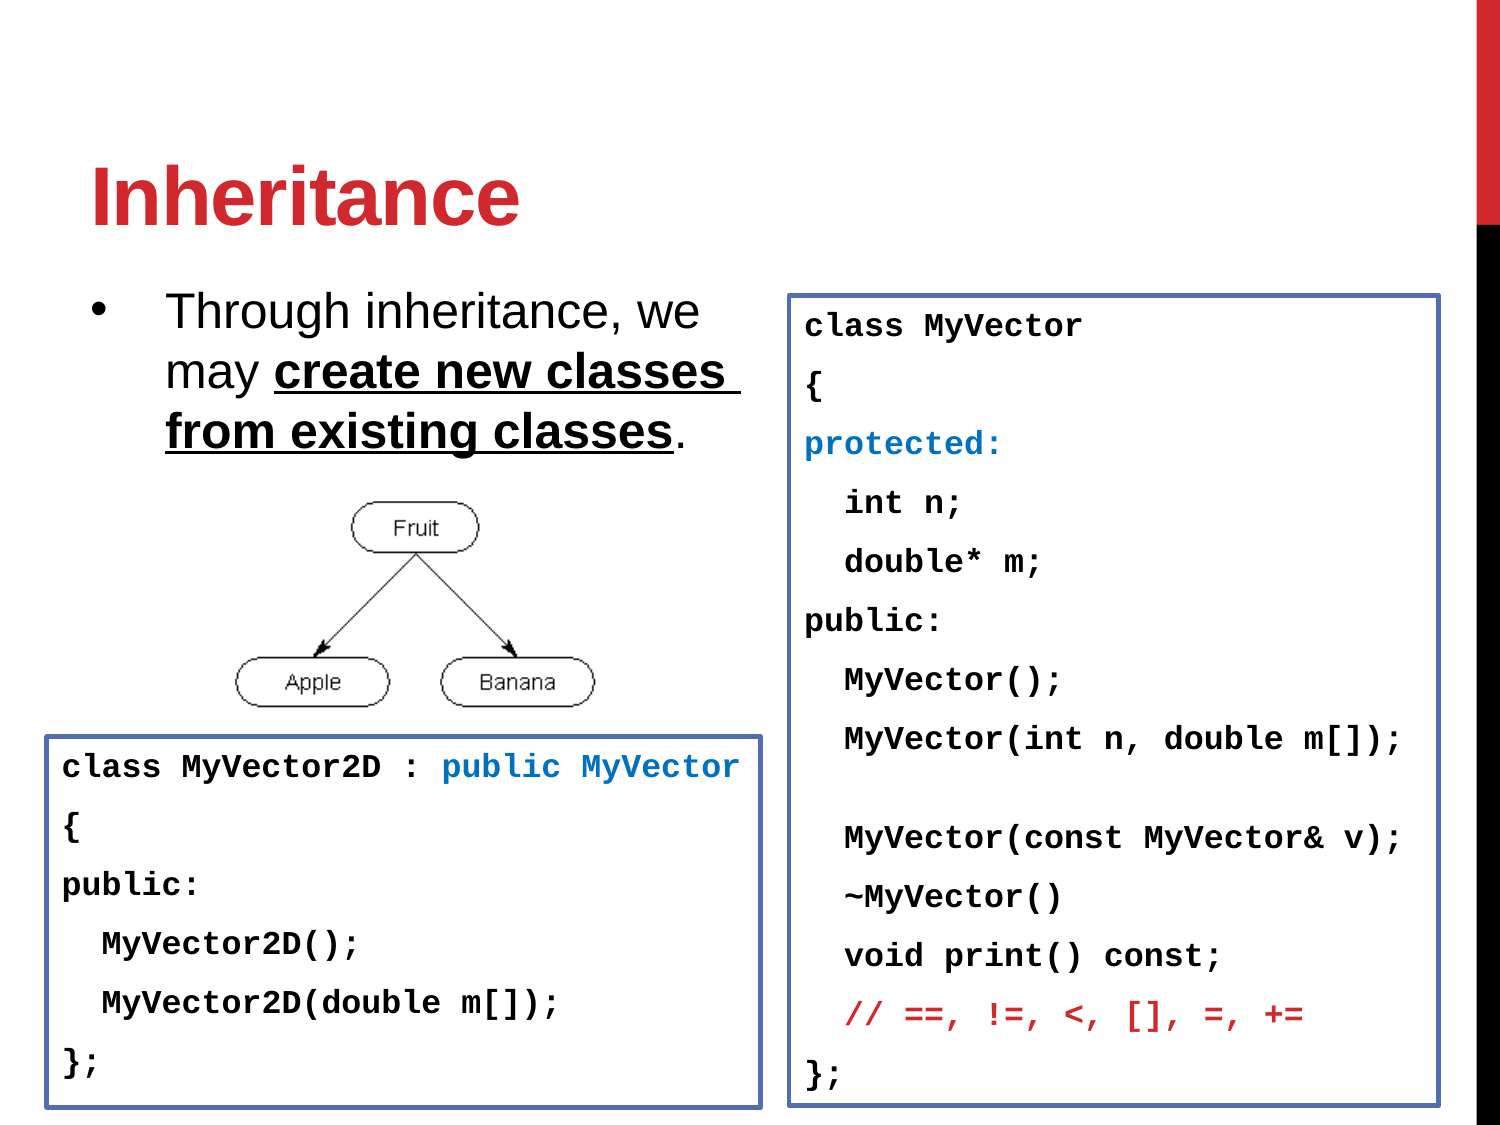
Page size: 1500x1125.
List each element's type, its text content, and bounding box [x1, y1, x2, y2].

title Inheritance [75, 25, 1025, 250]
text_box class MyVector { protected: int n; double* m; public: MyVector(); MyVector(int n, double m[]); MyVector(const MyVector& v); ~MyVector() void print() const; // ==, !=, <, [], =, += }; [787, 293, 1441, 1108]
picture [222, 489, 609, 721]
text_box class MyVector2D : public MyVector { public: MyVector2D(); MyVector2D(double m[]); }; [44, 734, 763, 1110]
list Through inheritance, we may create new classes from existing classes. [75, 270, 1375, 989]
